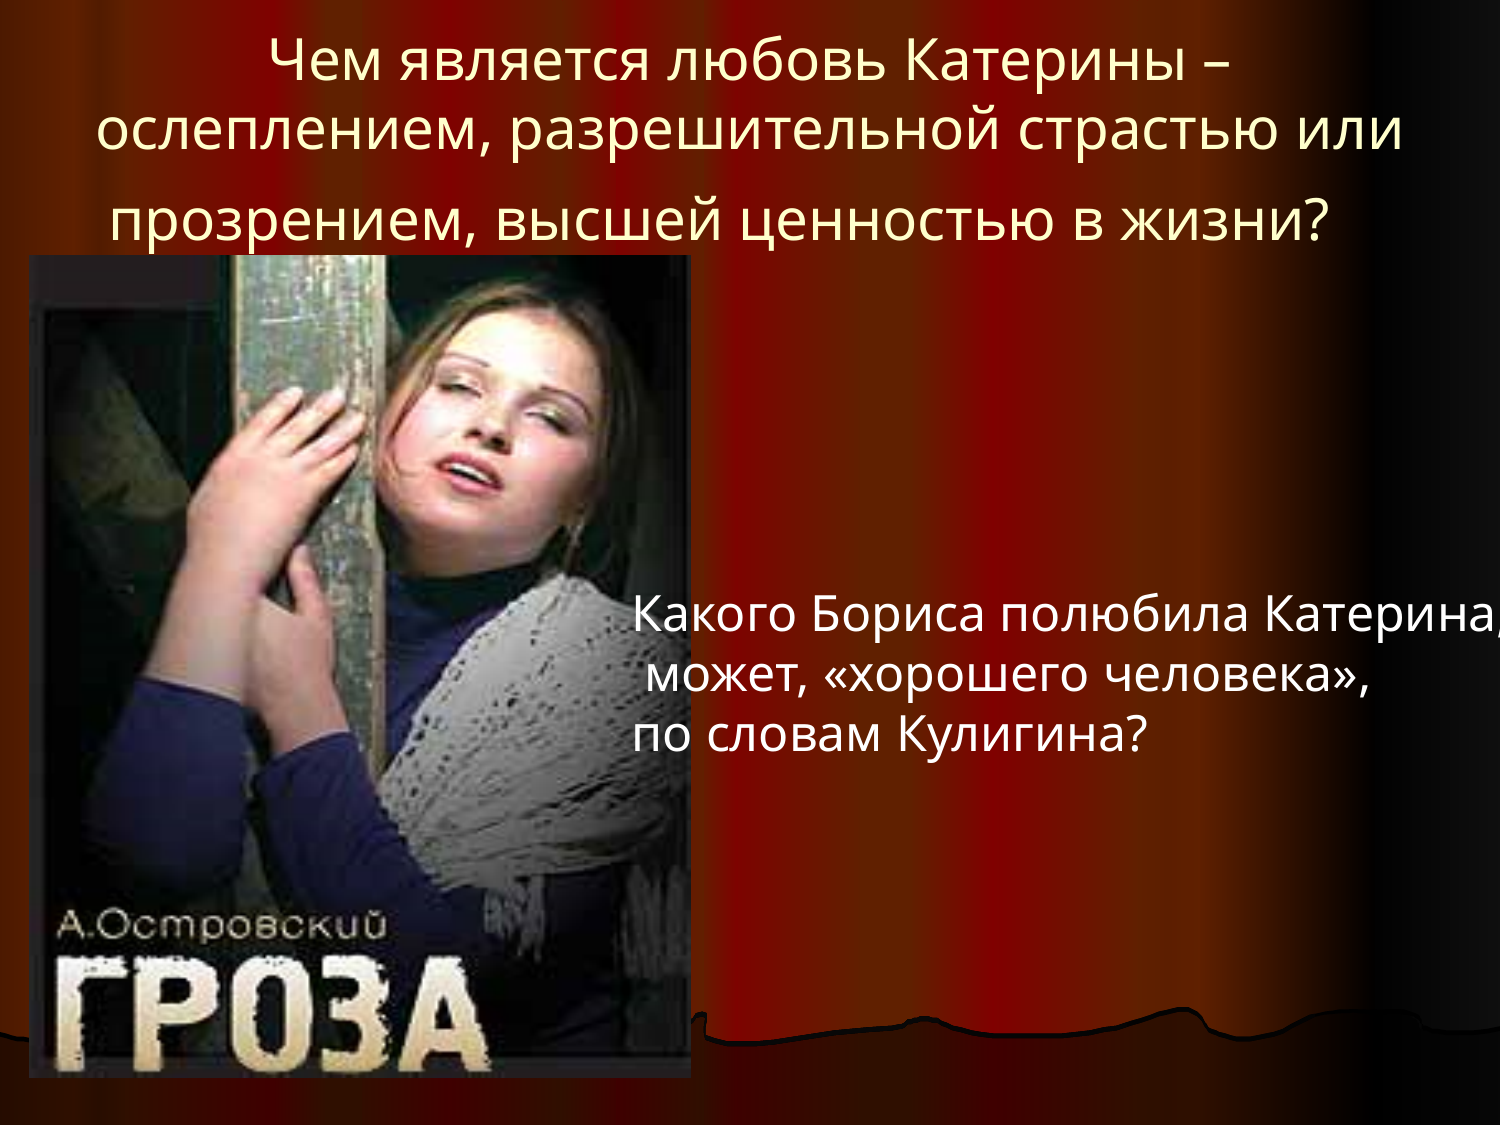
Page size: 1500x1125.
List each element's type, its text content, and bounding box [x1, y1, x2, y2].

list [29, 255, 692, 1079]
title Чем является любовь Катерины – ослеплением, разрешительной страстью или прозрением, высшей ценностью в жизни? [74, 45, 1426, 233]
text_box Какого Бориса полюбила Катерина, может, «хорошего человека», по словам Кулигина? [696, 574, 1500, 769]
